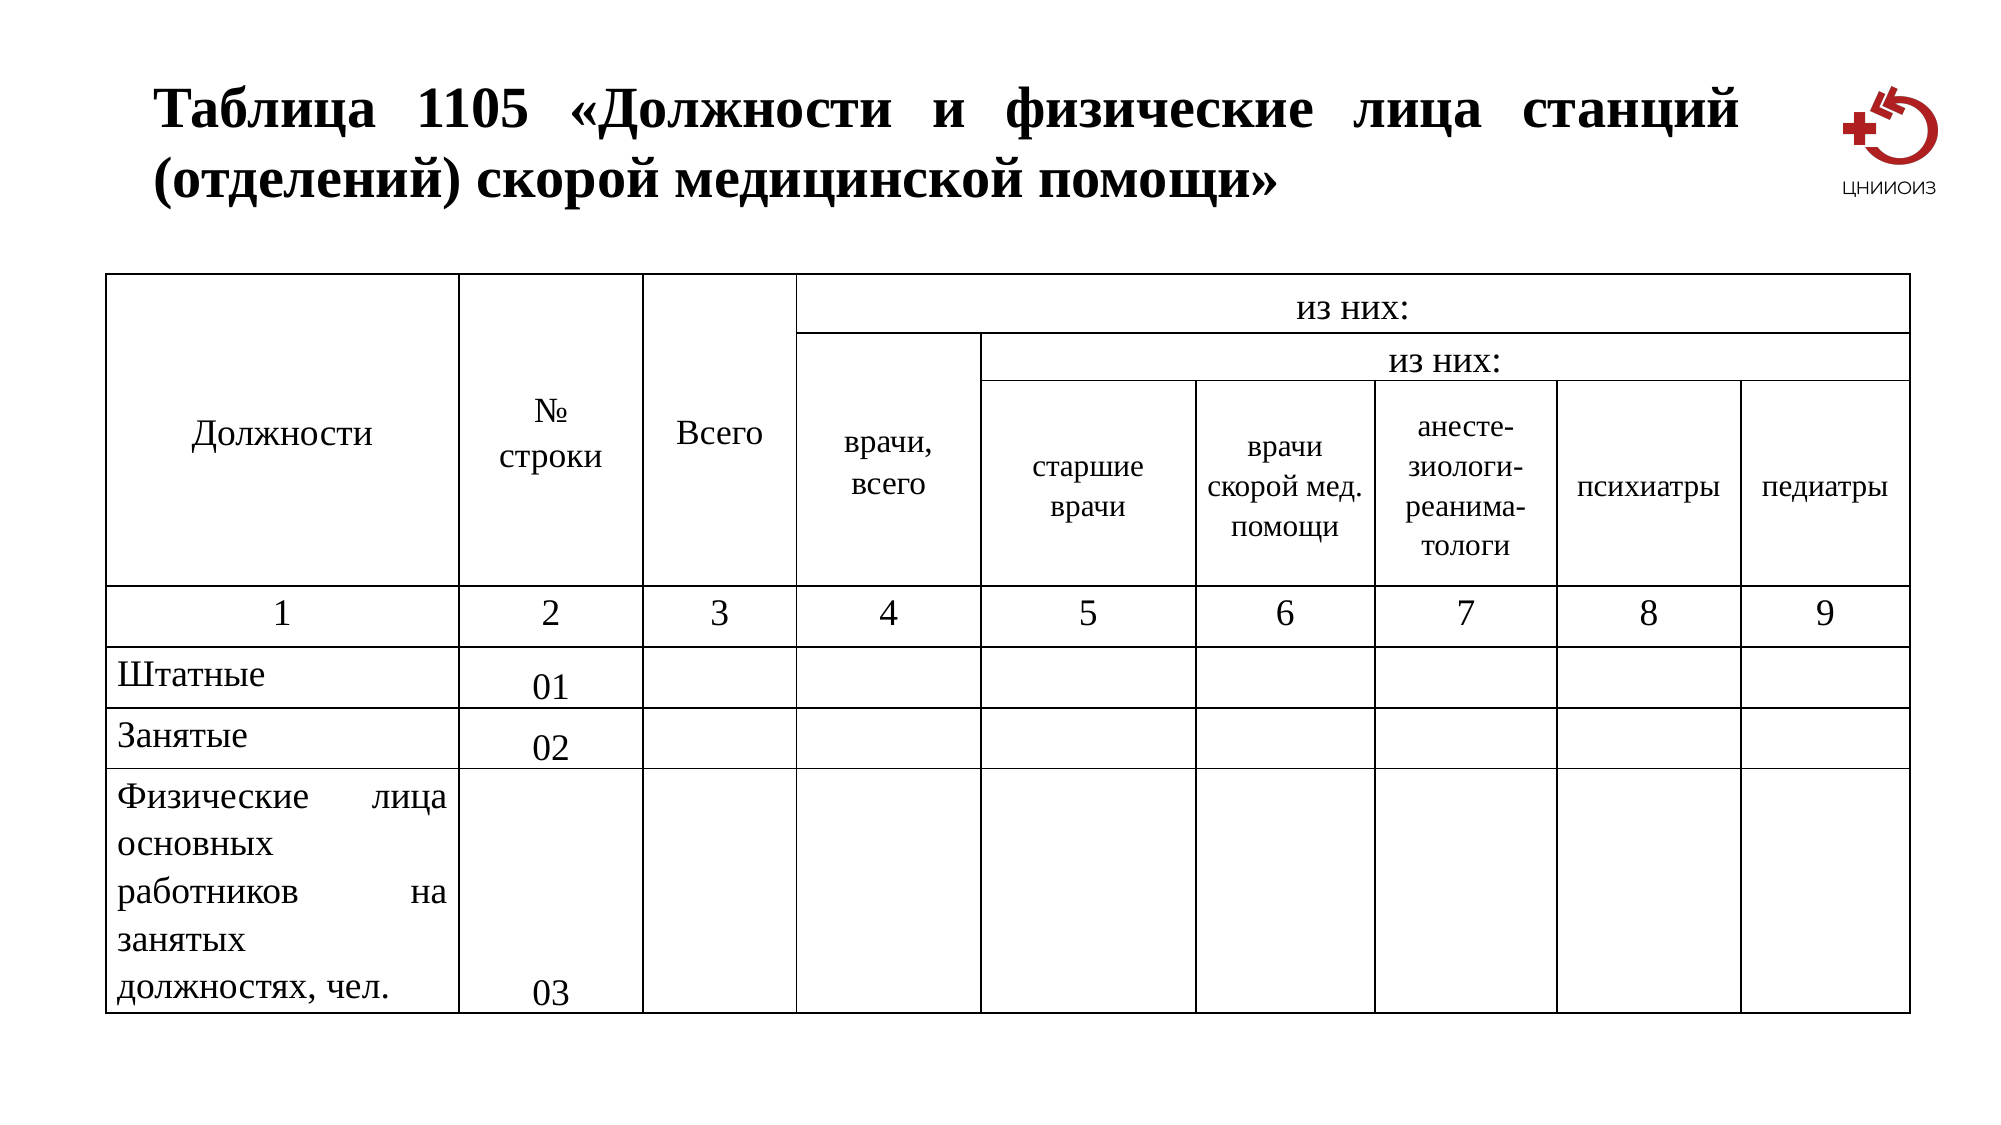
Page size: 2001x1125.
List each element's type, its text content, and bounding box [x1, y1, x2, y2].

table_cell врачи скорой мед. помощи [1197, 381, 1374, 585]
table_cell 9 [1742, 587, 1909, 646]
title Таблица 1105 «Должности и физические лица станций (отделений) скорой медицинской помощи» [138, 45, 1756, 233]
table_cell старшие врачи [982, 381, 1195, 585]
table_header Всего [644, 275, 796, 585]
picture [1843, 86, 1938, 197]
table_cell [1197, 709, 1374, 768]
table_cell 03 [460, 769, 642, 1012]
table_cell 1 [107, 587, 458, 646]
table_cell педиатры [1742, 381, 1909, 585]
table_cell анесте-зиологи-реанима-тологи [1376, 381, 1556, 585]
table_cell [1558, 769, 1740, 1012]
table_cell [1376, 709, 1556, 768]
table_cell из них: [982, 334, 1909, 380]
table_cell 02 [460, 709, 642, 768]
table_cell [644, 648, 796, 707]
table_cell 4 [797, 587, 980, 646]
table_cell [1558, 709, 1740, 768]
table_cell 8 [1558, 587, 1740, 646]
table_cell 01 [460, 648, 642, 707]
table_cell [1742, 709, 1909, 768]
table_cell Физические лица основных работников на занятых должностях, чел. [107, 769, 458, 1012]
table_header Должности [107, 275, 458, 585]
table_cell психиатры [1558, 381, 1740, 585]
table_cell 2 [460, 587, 642, 646]
table_cell 7 [1376, 587, 1556, 646]
table_cell врачи, всего [797, 334, 980, 585]
table_cell 3 [644, 587, 796, 646]
table_cell [982, 648, 1195, 707]
table_header из них: [797, 275, 1909, 332]
table_cell [982, 709, 1195, 768]
table_cell [1558, 648, 1740, 707]
table_cell [644, 769, 796, 1012]
table_cell [982, 769, 1195, 1012]
table_cell [1376, 648, 1556, 707]
table_cell Штатные [107, 648, 458, 707]
table_cell [797, 769, 980, 1012]
table_cell [1742, 769, 1909, 1012]
table_cell [1742, 648, 1909, 707]
table_cell [797, 648, 980, 707]
table_cell Занятые [107, 709, 458, 768]
table_cell [1197, 769, 1374, 1012]
table_cell [1376, 769, 1556, 1012]
table_cell 5 [982, 587, 1195, 646]
table_cell [1197, 648, 1374, 707]
table_header № строки [460, 275, 642, 585]
table_cell 6 [1197, 587, 1374, 646]
table_cell [644, 709, 796, 768]
table_cell [797, 709, 980, 768]
